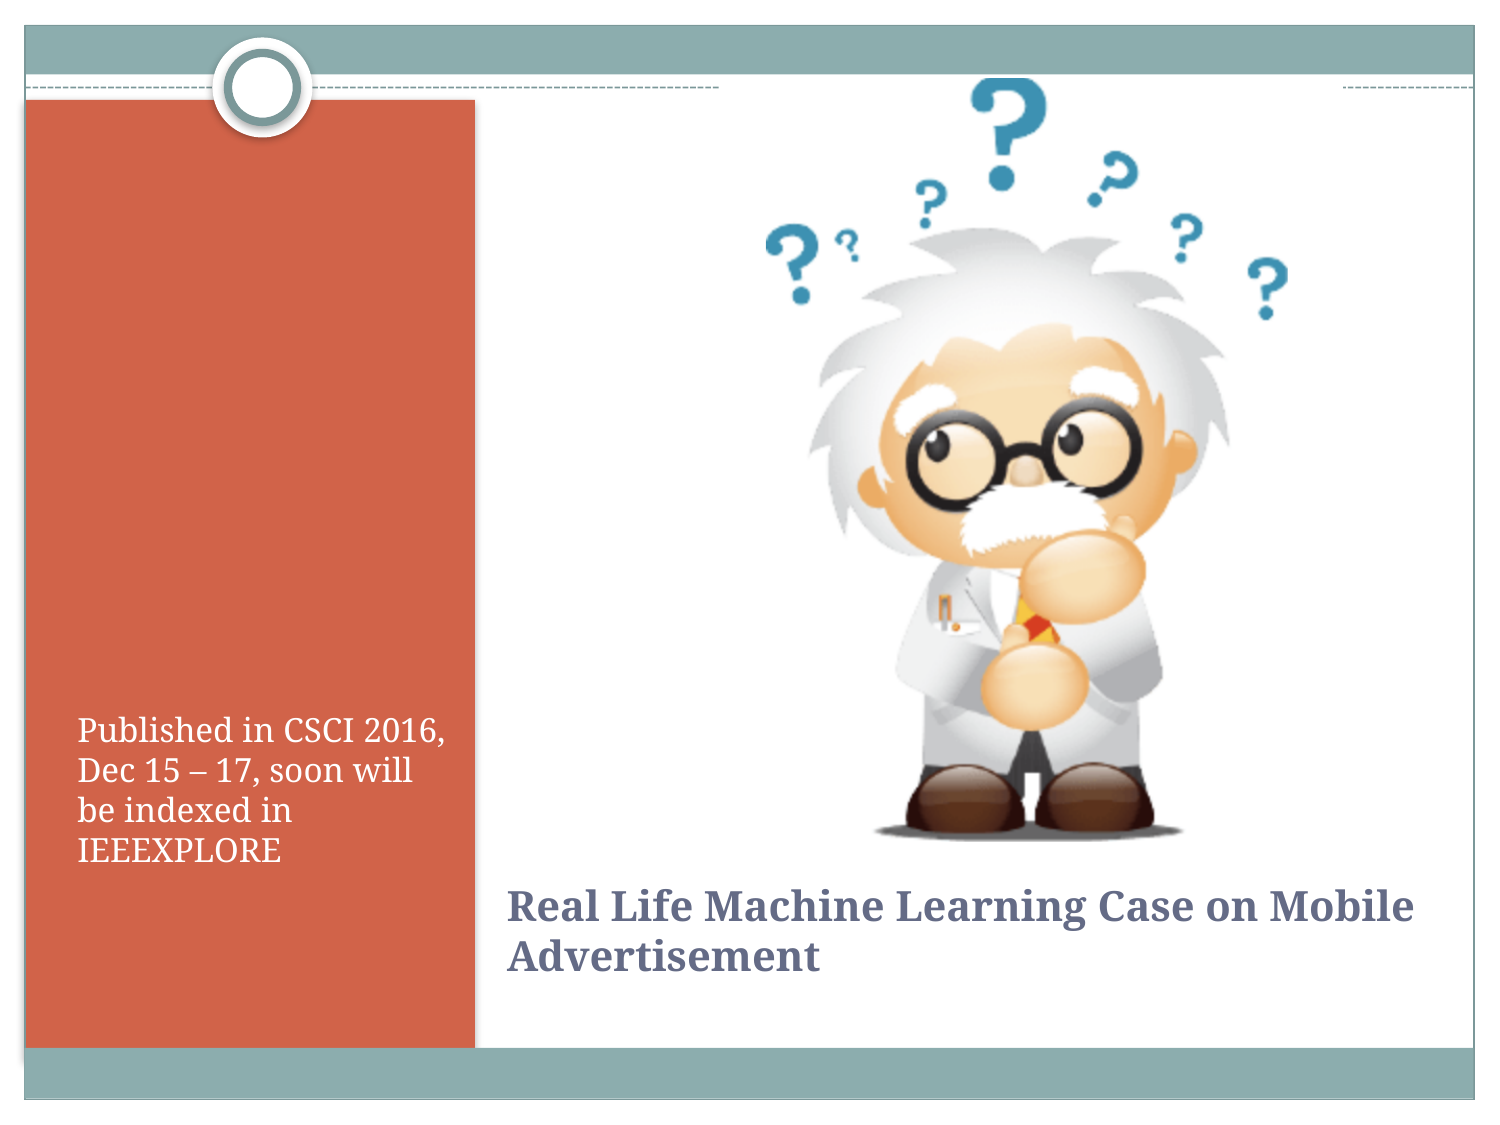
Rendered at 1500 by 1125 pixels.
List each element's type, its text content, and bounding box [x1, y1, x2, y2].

picture [719, 78, 1343, 873]
list Published in CSCI 2016, Dec 15 – 17, soon will be indexed in IEEEXPLORE [62, 162, 463, 1025]
title Real Life Machine Learning Case on Mobile Advertisement [492, 872, 1455, 1025]
